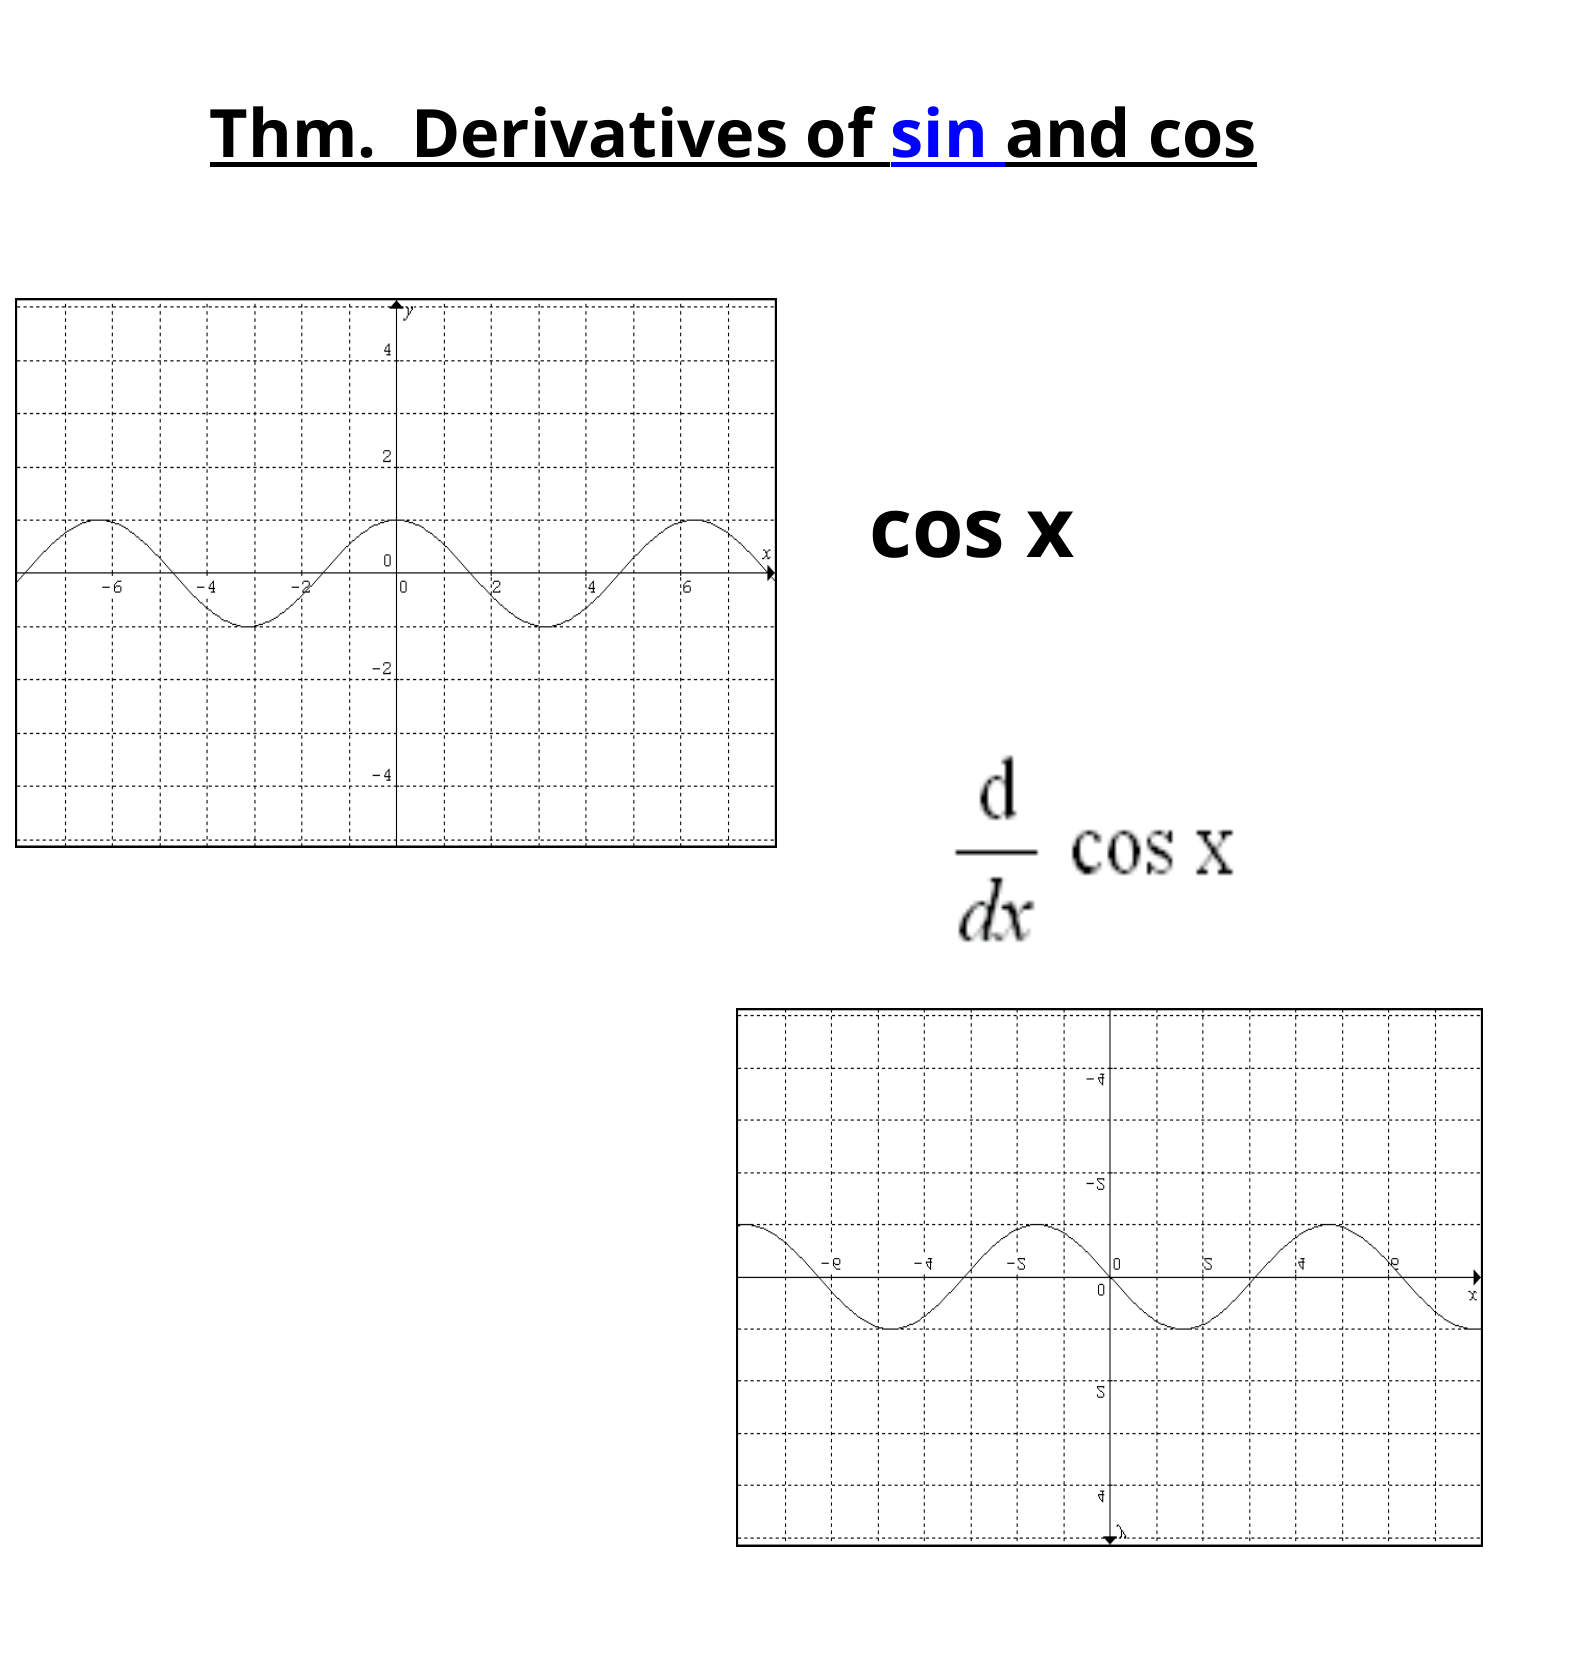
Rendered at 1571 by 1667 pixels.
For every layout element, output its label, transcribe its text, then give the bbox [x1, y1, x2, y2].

text_box Thm. Derivatives of sin and cos [195, 83, 1348, 189]
text_box cos x [854, 466, 1090, 582]
picture [15, 298, 778, 849]
picture [950, 741, 1269, 954]
picture [736, 1008, 1483, 1547]
